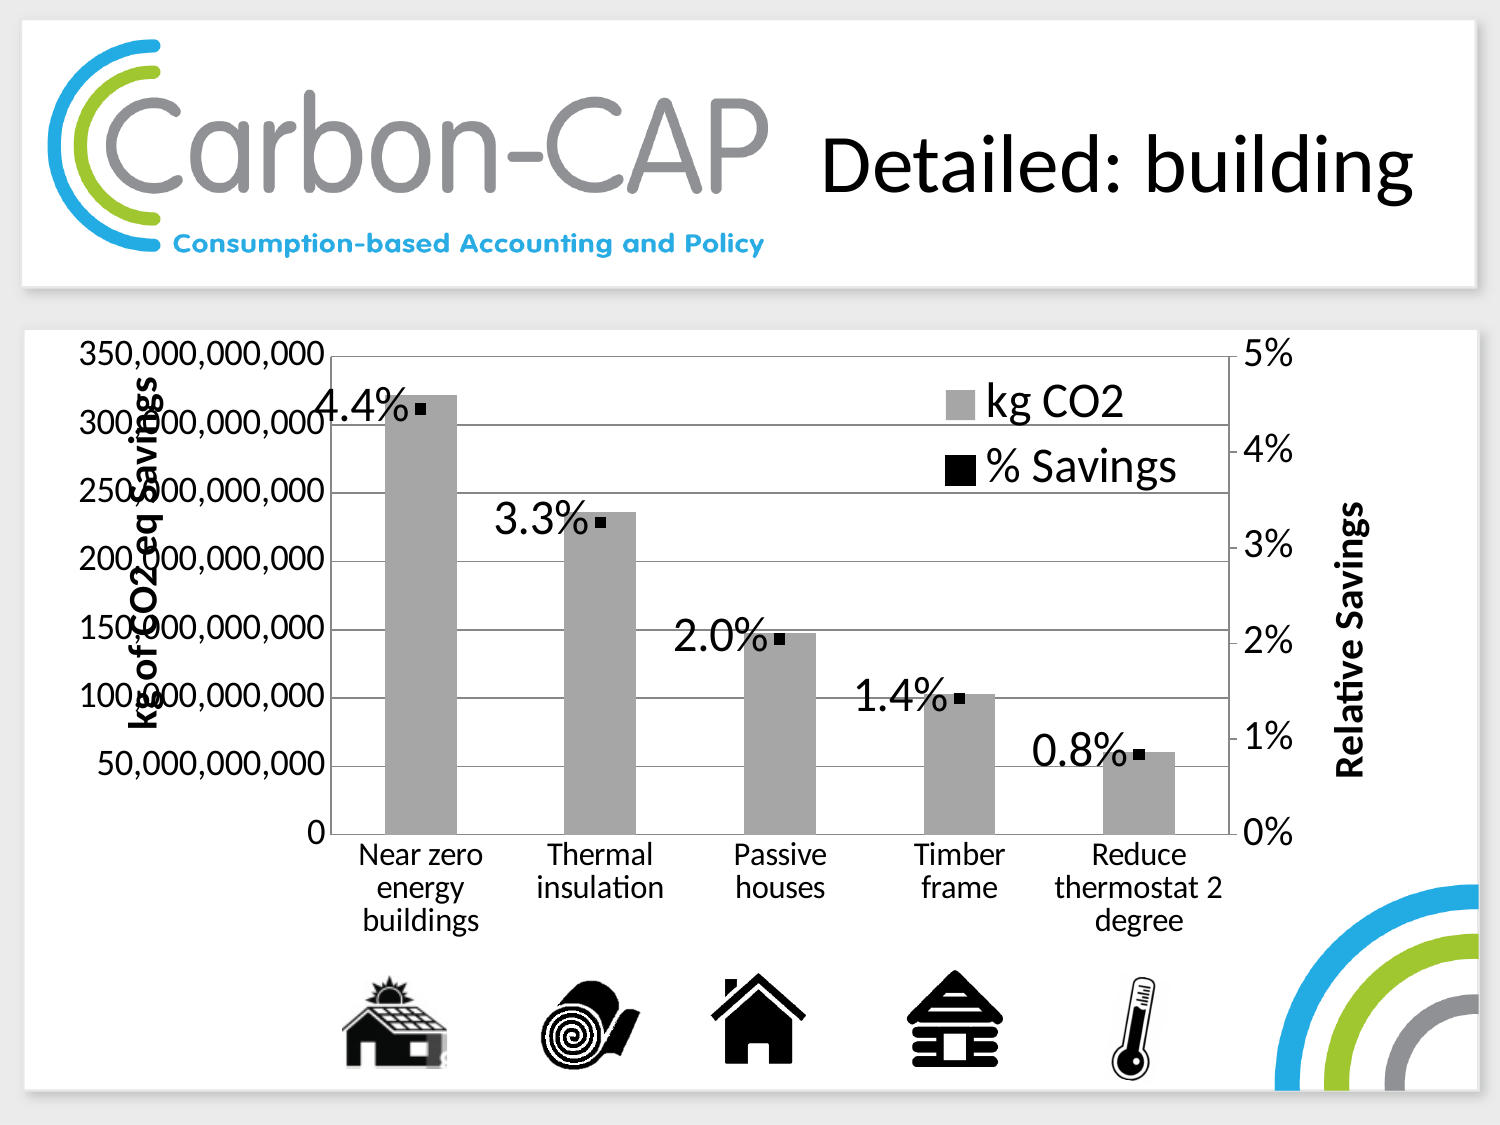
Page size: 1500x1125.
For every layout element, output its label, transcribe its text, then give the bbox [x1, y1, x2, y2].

text_box [657, 997, 1105, 1083]
text_box [82, 997, 520, 1083]
picture [0, 0, 1500, 1125]
chart [78, 315, 1426, 990]
text_box Detailed: building [820, 55, 1459, 263]
text_box [1167, 996, 1425, 1083]
